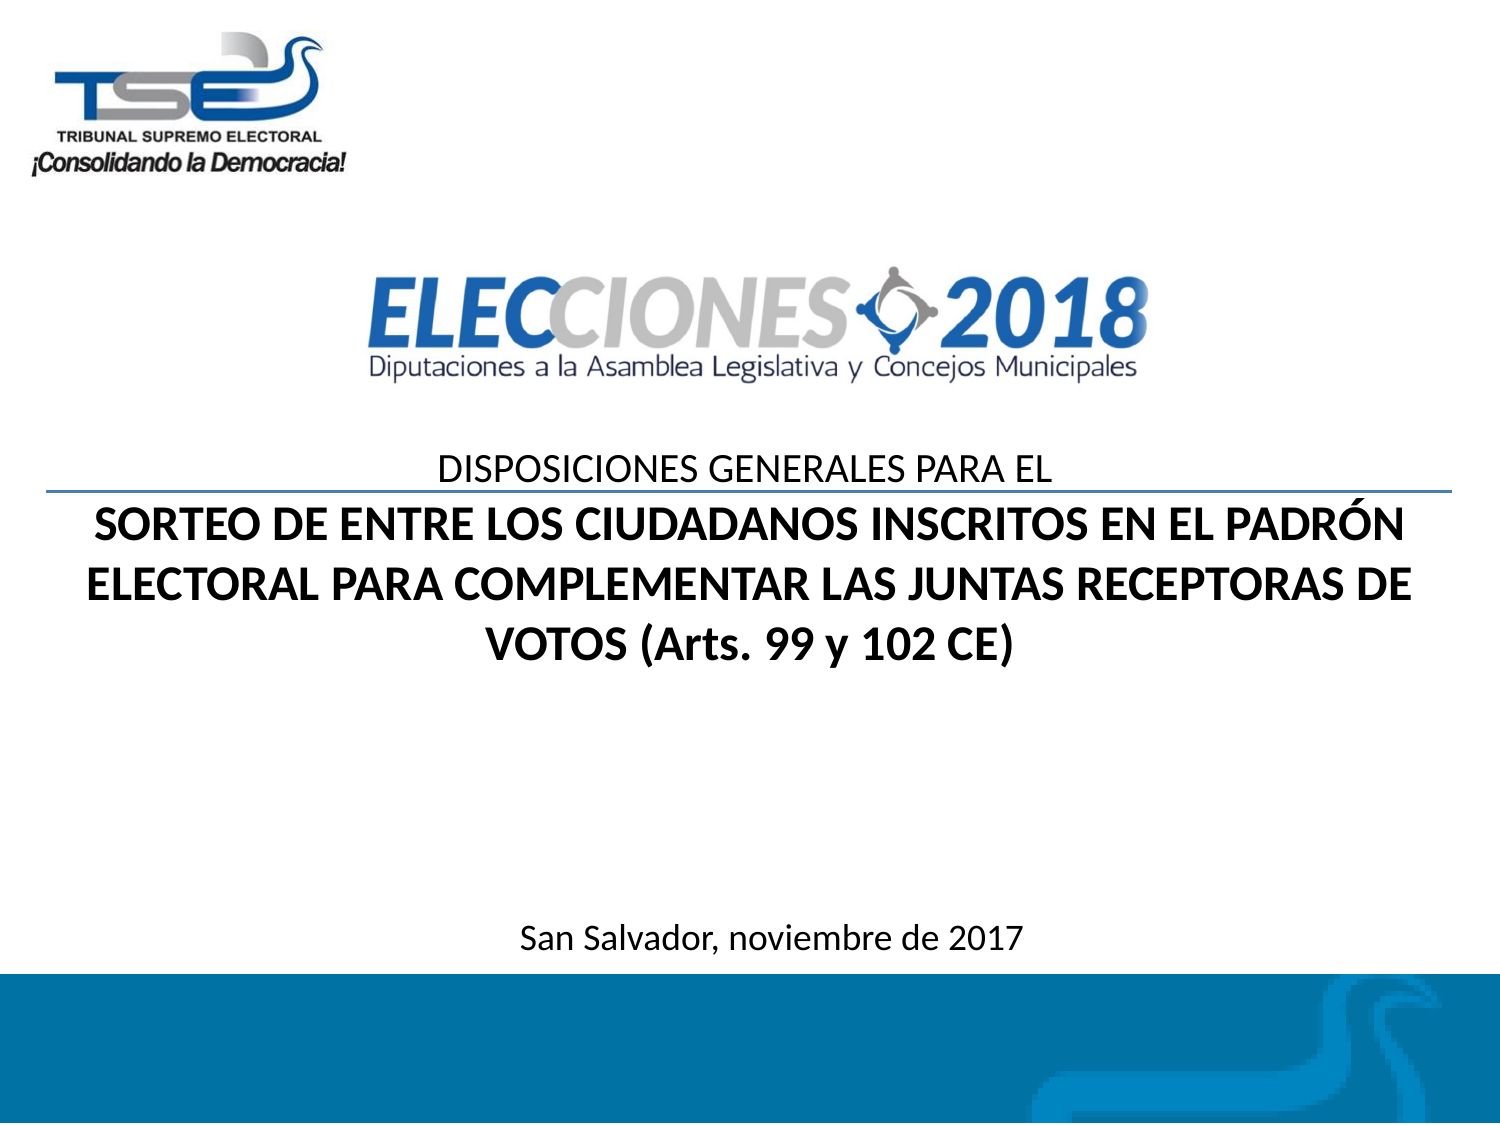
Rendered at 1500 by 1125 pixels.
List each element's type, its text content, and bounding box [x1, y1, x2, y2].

text_box DISPOSICIONES GENERALES PARA EL SORTEO DE ENTRE LOS CIUDADANOS INSCRITOS EN EL PADRÓN ELECTORAL PARA COMPLEMENTAR LAS JUNTAS RECEPTORAS DE VOTOS (Arts. 99 y 102 CE) [53, 433, 1447, 490]
text_box San Salvador, noviembre de 2017 [505, 905, 1040, 965]
text_box DISPOSICIONES GENERALES PARA EL SORTEO DE ENTRE LOS CIUDADANOS INSCRITOS EN EL PADRÓN ELECTORAL PARA COMPLEMENTAR LAS JUNTAS RECEPTORAS DE VOTOS (Arts. 99 y 102 CE) [53, 499, 1447, 678]
picture [333, 235, 1164, 410]
picture [29, 30, 349, 179]
